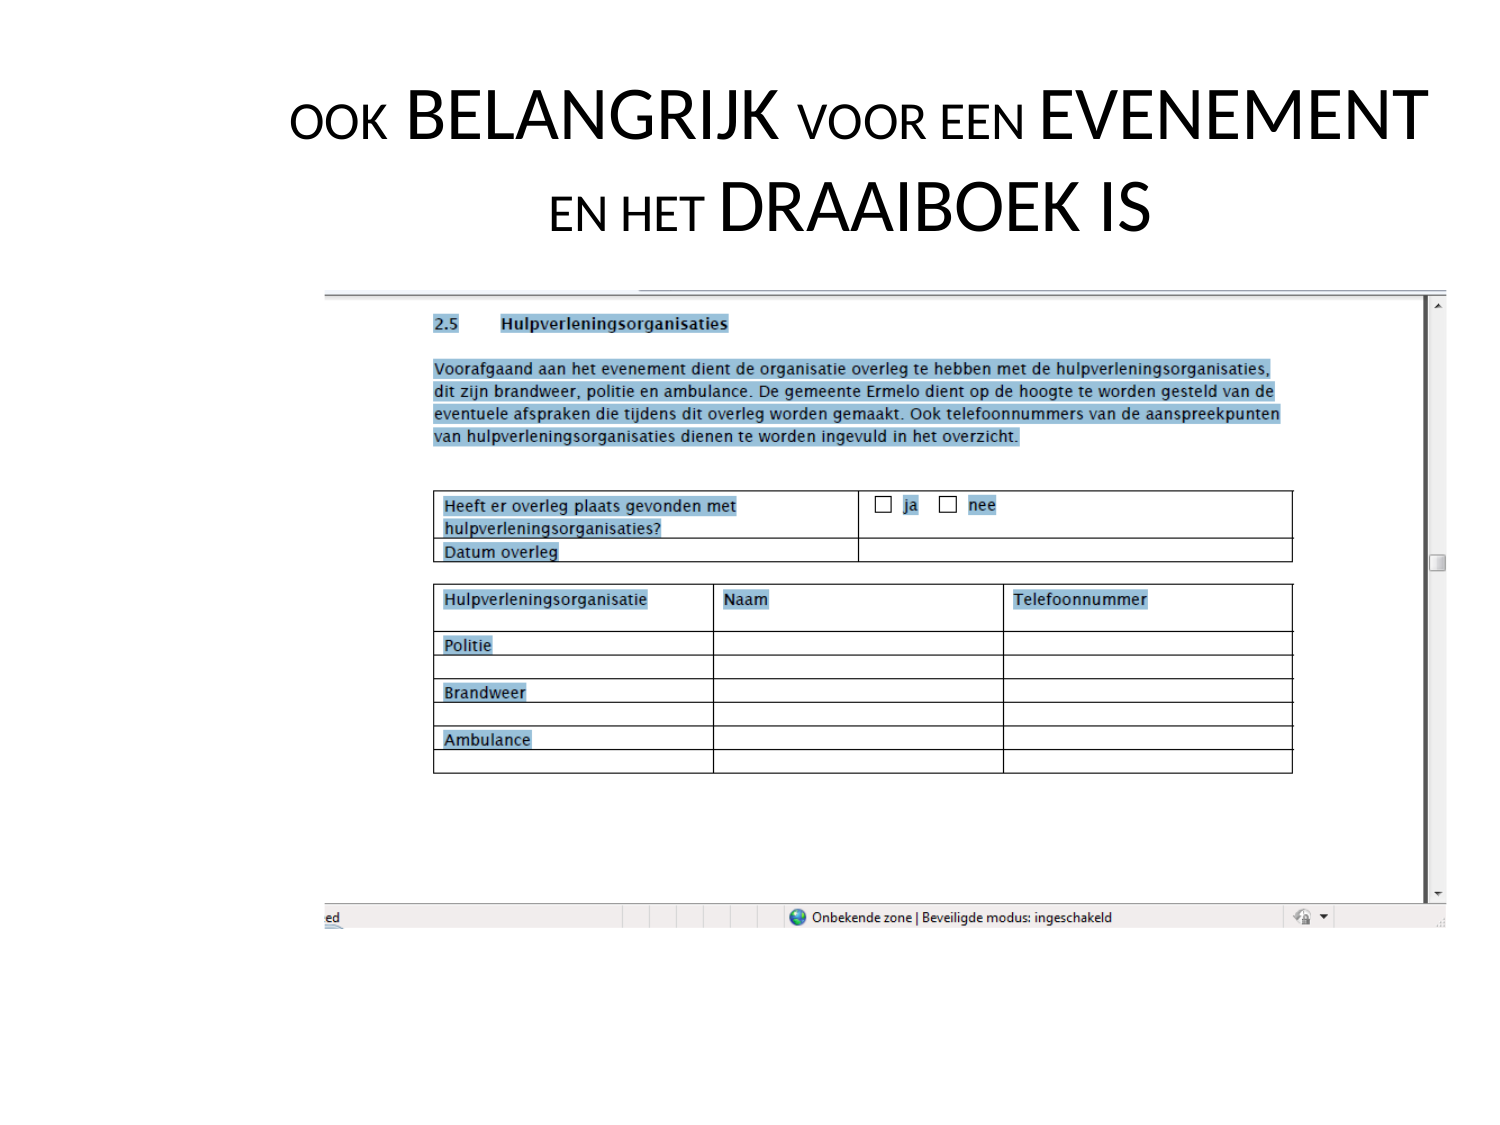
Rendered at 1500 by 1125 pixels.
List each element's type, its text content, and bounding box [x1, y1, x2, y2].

title OOK BELANGRIJK VOOR EEN EVENEMENT EN HET DRAAIBOEK IS [242, 54, 1477, 256]
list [324, 290, 1447, 929]
